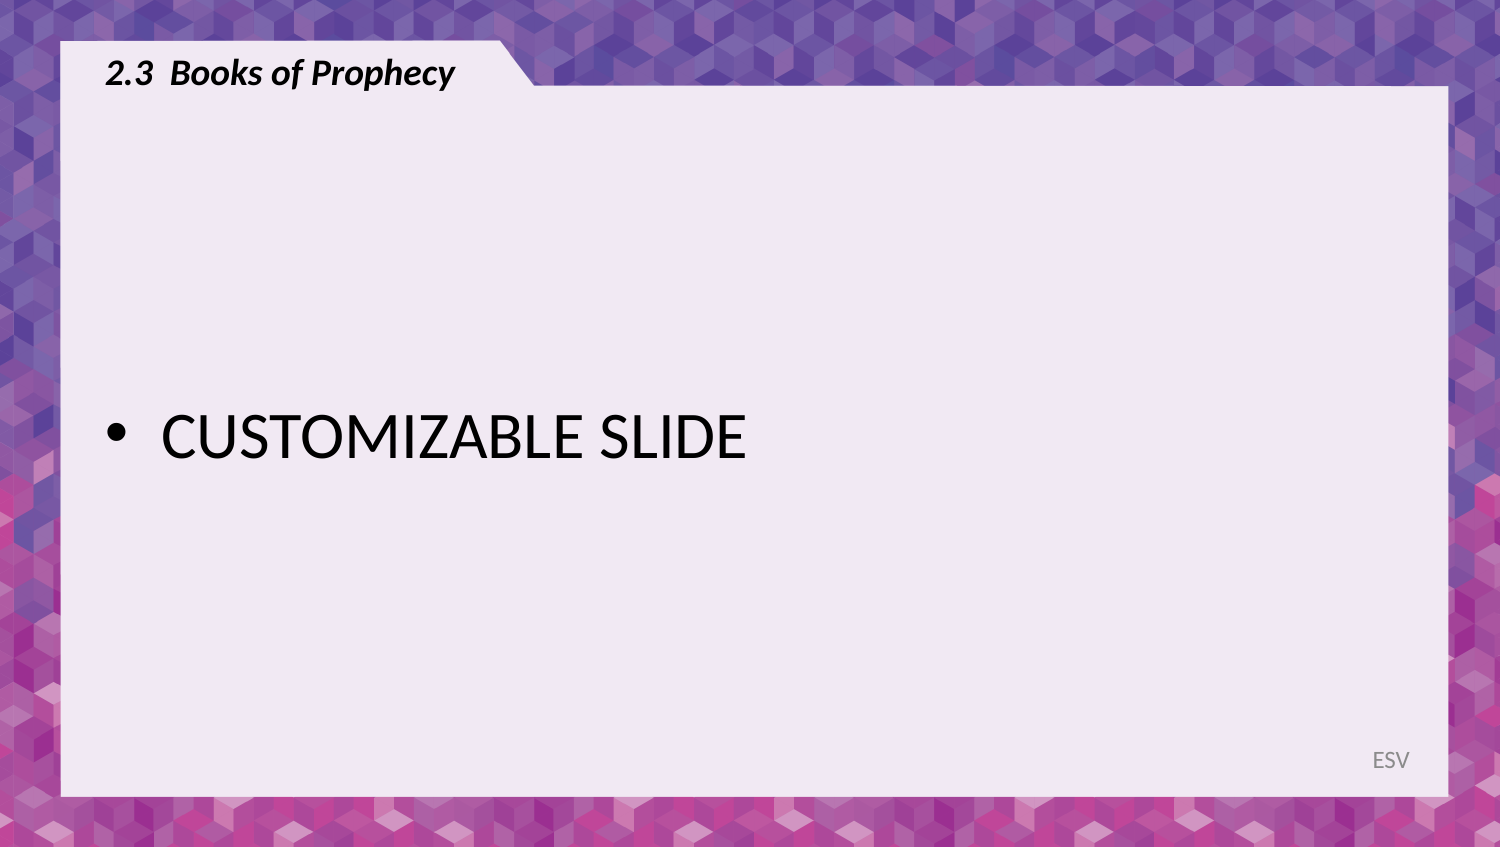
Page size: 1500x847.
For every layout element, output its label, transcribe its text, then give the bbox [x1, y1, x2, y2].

picture [0, 0, 1500, 847]
footer ESV [950, 736, 1425, 782]
title 2.3 Books of Prophecy [89, 33, 1420, 108]
list CUSTOMIZABLE SLIDE [89, 141, 1403, 722]
